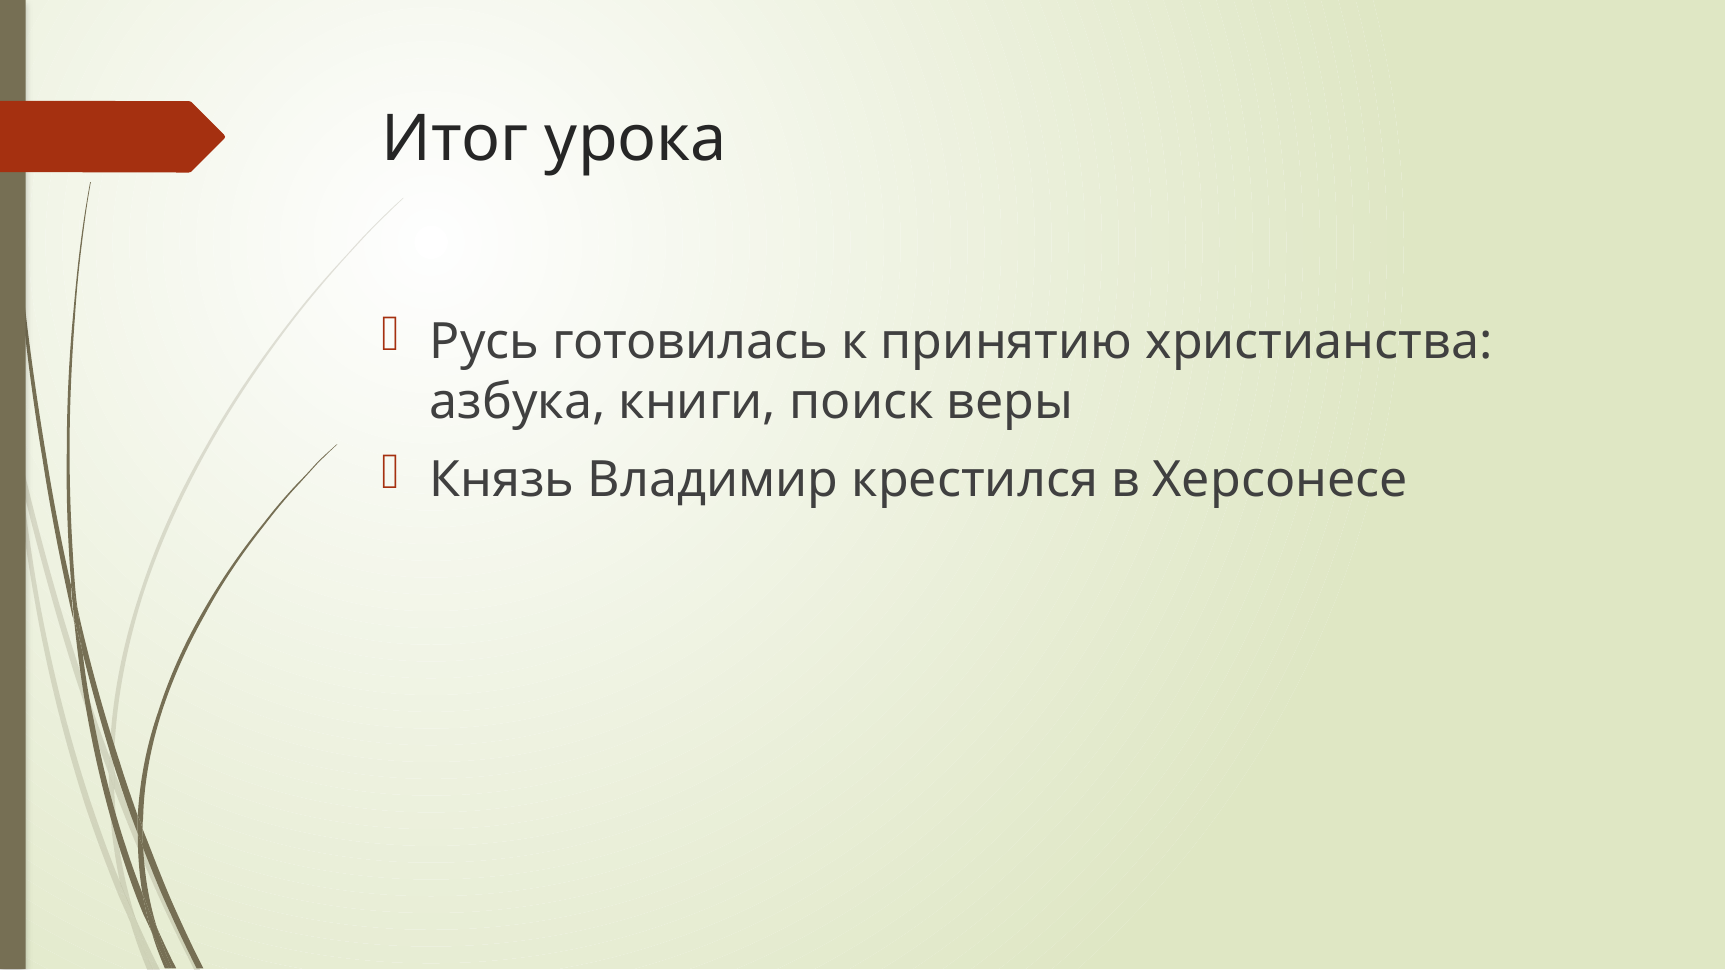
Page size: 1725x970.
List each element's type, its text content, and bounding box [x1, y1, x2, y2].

list Русь готовилась к принятию христианства: азбука, книги, поиск веры Князь Владимир крестился в Херсонесе [366, 301, 1628, 836]
title Итог урока [366, 88, 1628, 270]
